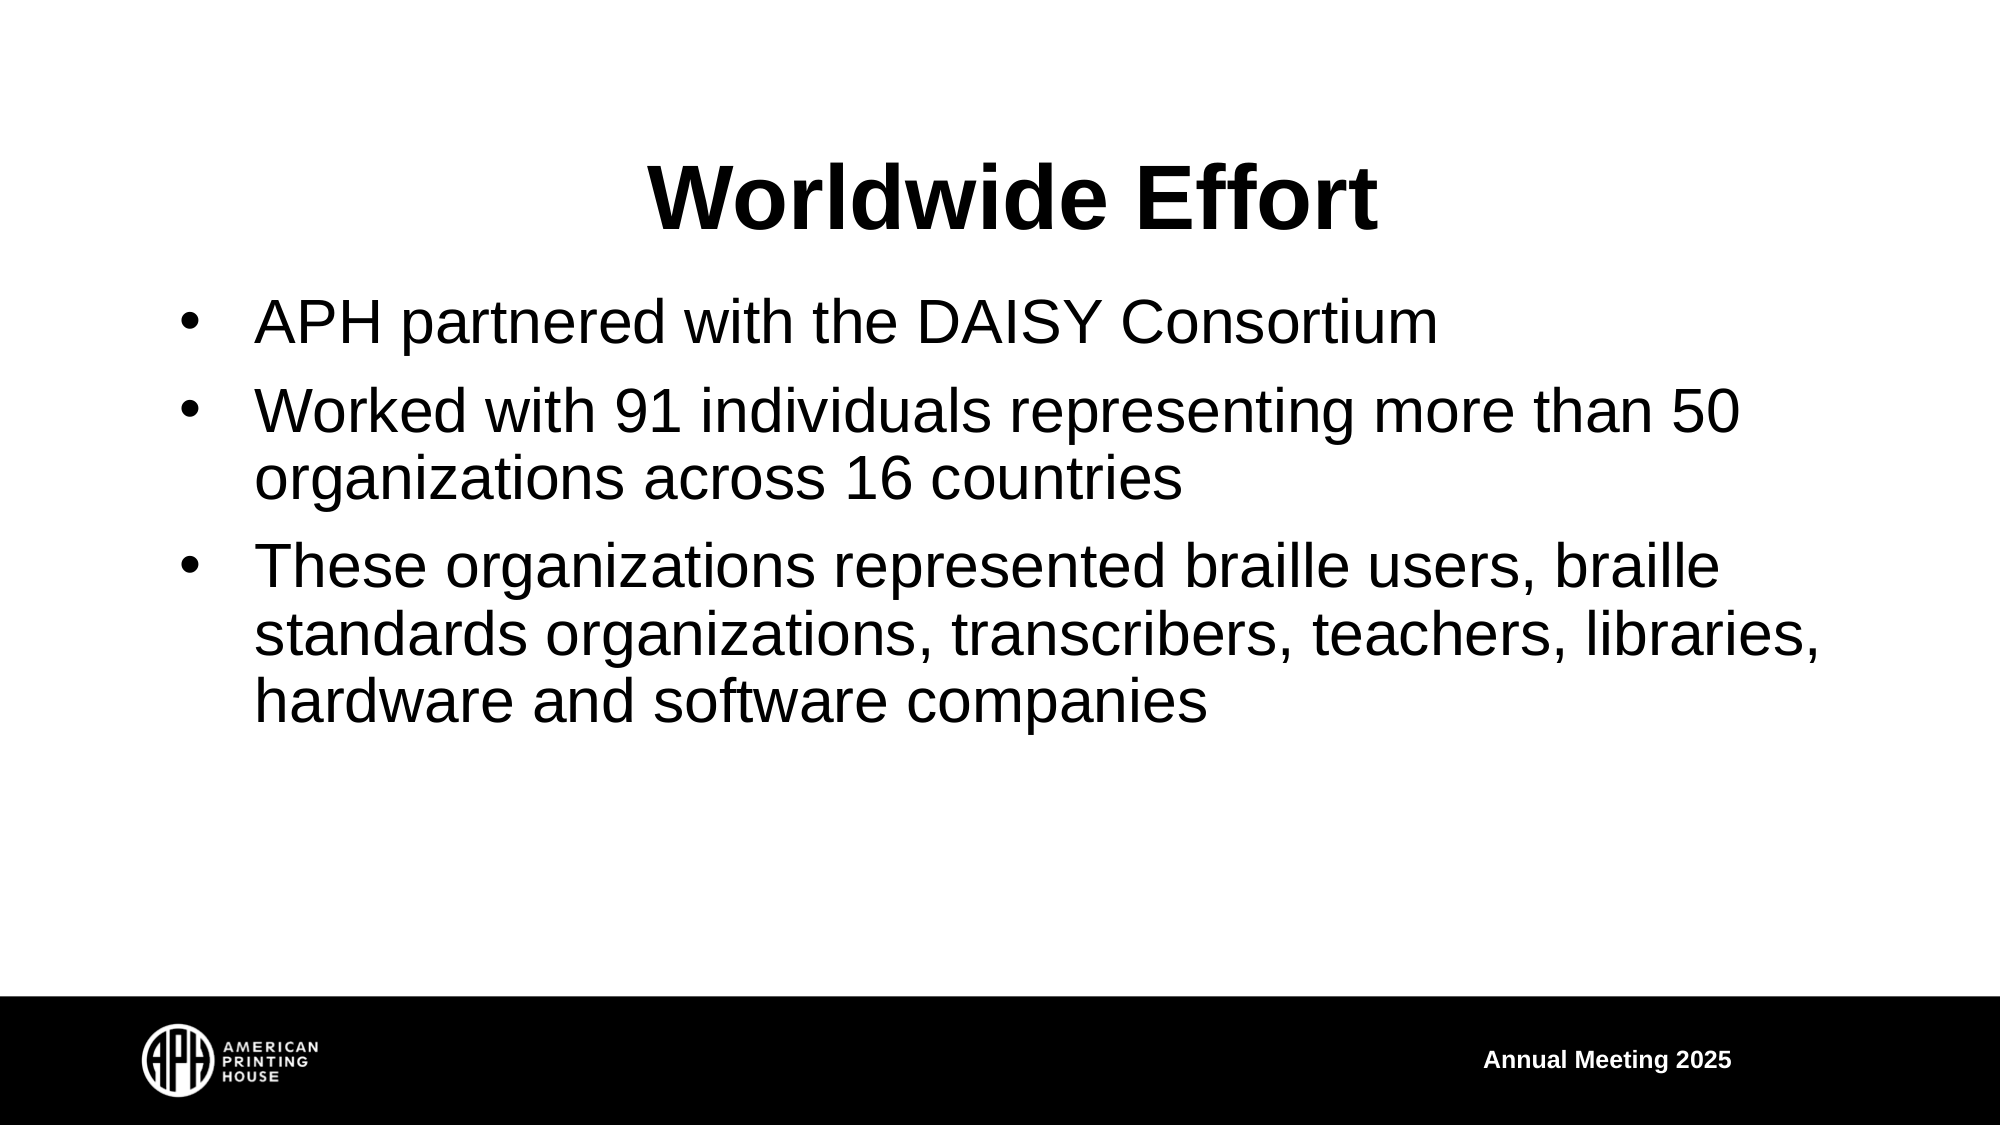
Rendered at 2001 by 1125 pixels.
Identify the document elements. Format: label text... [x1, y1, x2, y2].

list APH partnered with the DAISY Consortium Worked with 91 individuals representing more than 50 organizations across 16 countries These organizations represented braille users, braille standards organizations, transcribers, teachers, libraries, hardware and software companies [164, 282, 1863, 925]
picture [137, 1019, 326, 1102]
footer Annual Meeting 2025 [794, 1047, 1748, 1070]
title Worldwide Effort [164, 128, 1863, 271]
